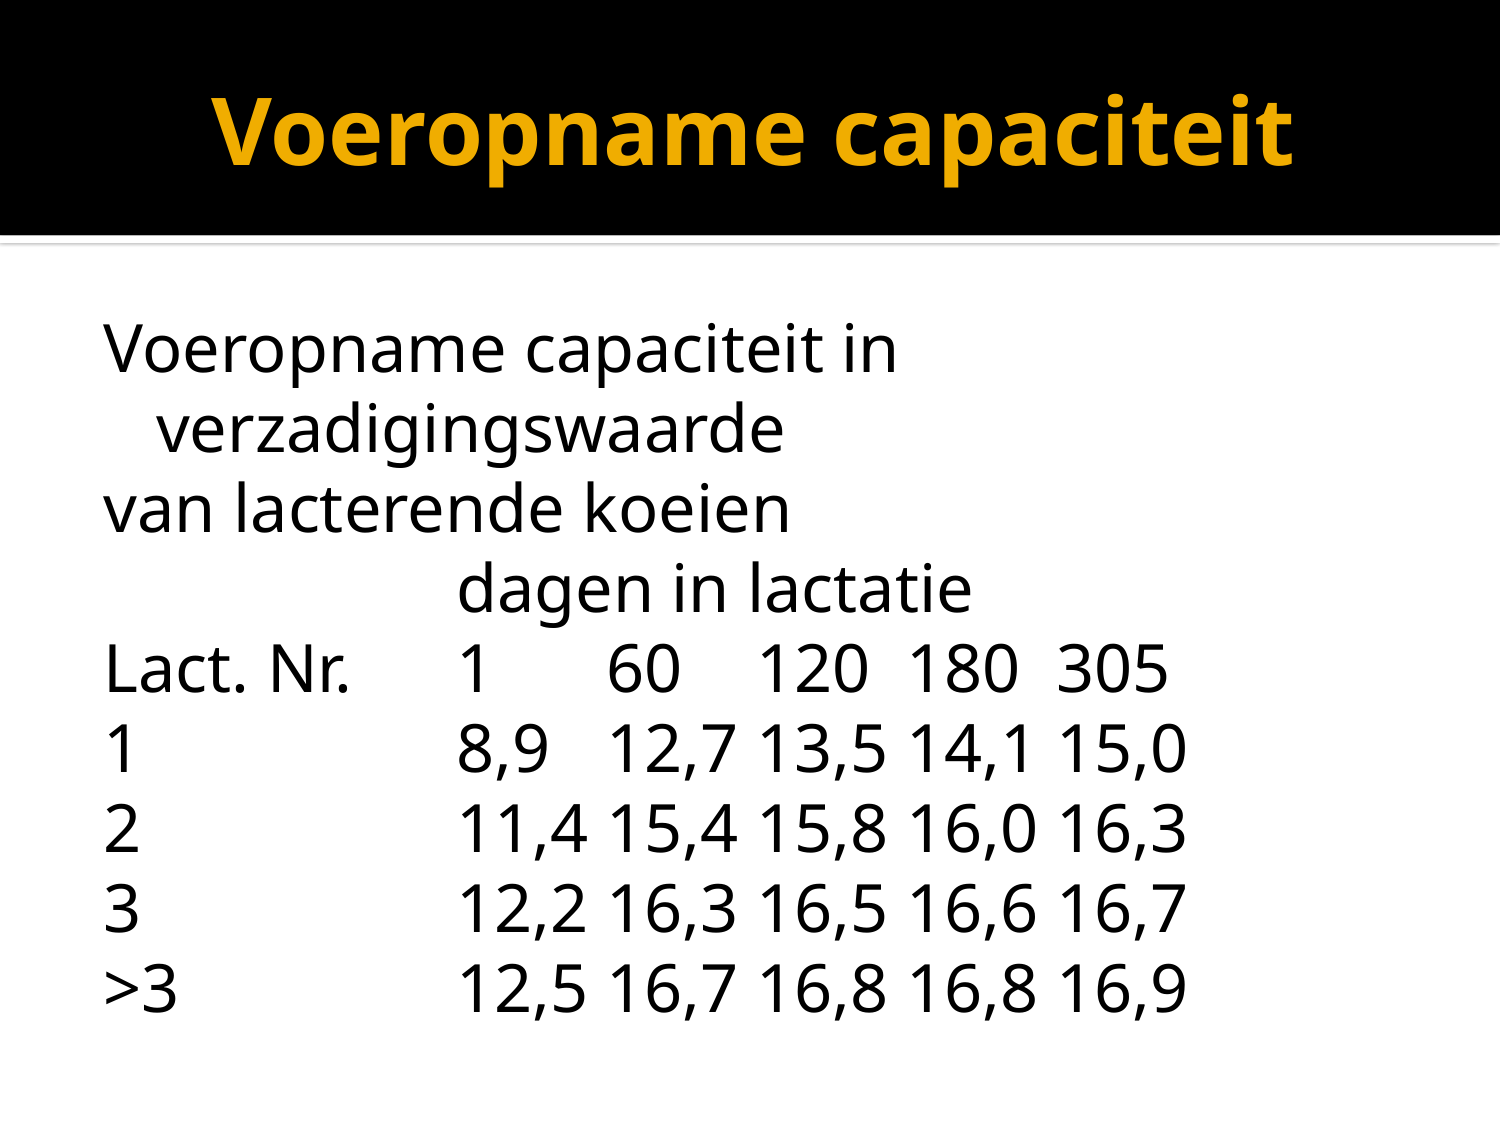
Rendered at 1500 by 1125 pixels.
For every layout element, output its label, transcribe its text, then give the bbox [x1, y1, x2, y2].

title Voeropname capaciteit [75, 25, 1425, 231]
list Voeropname capaciteit in verzadigingswaarde van lacterende koeien dagen in lactatie Lact. Nr. 1 60 120 180 305 1 8,9 12,7 13,5 14,1 15,0 2 11,4 15,4 15,8 16,0 16,3 3 12,2 16,3 16,5 16,6 16,7 >3 12,5 16,7 16,8 16,8 16,9 [75, 291, 1425, 1050]
